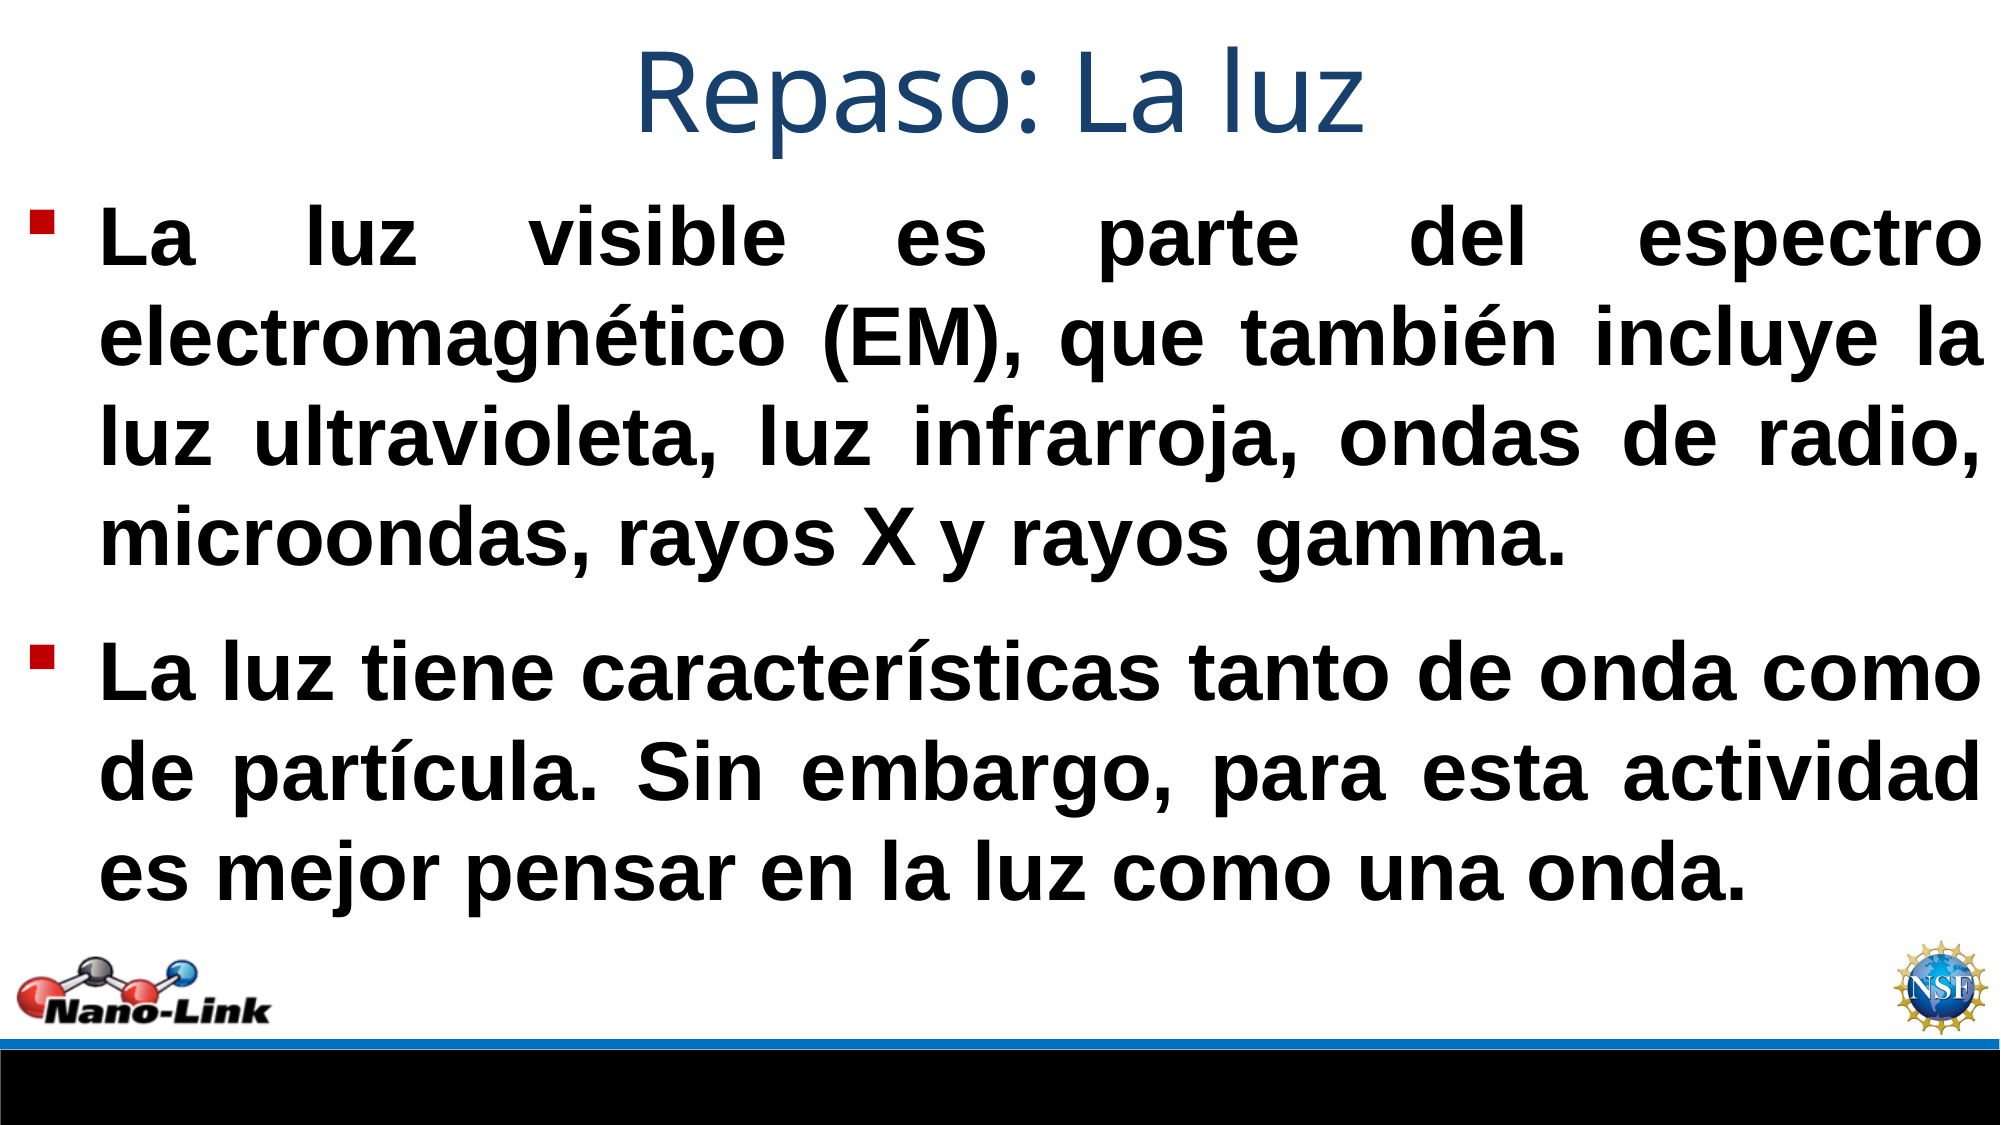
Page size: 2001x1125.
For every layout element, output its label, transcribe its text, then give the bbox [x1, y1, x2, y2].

picture [1891, 939, 1990, 1037]
picture [10, 946, 286, 1037]
text_box Repaso: La luz [0, 0, 2000, 163]
text_box La luz visible es parte del espectro electromagnético (EM), que también incluye la luz ultravioleta, luz infrarroja, ondas de radio, microondas, rayos X y rayos gamma. La luz tiene características tanto de onda como de partícula. Sin embargo, para esta actividad es mejor pensar en la luz como una onda. [0, 174, 2000, 925]
